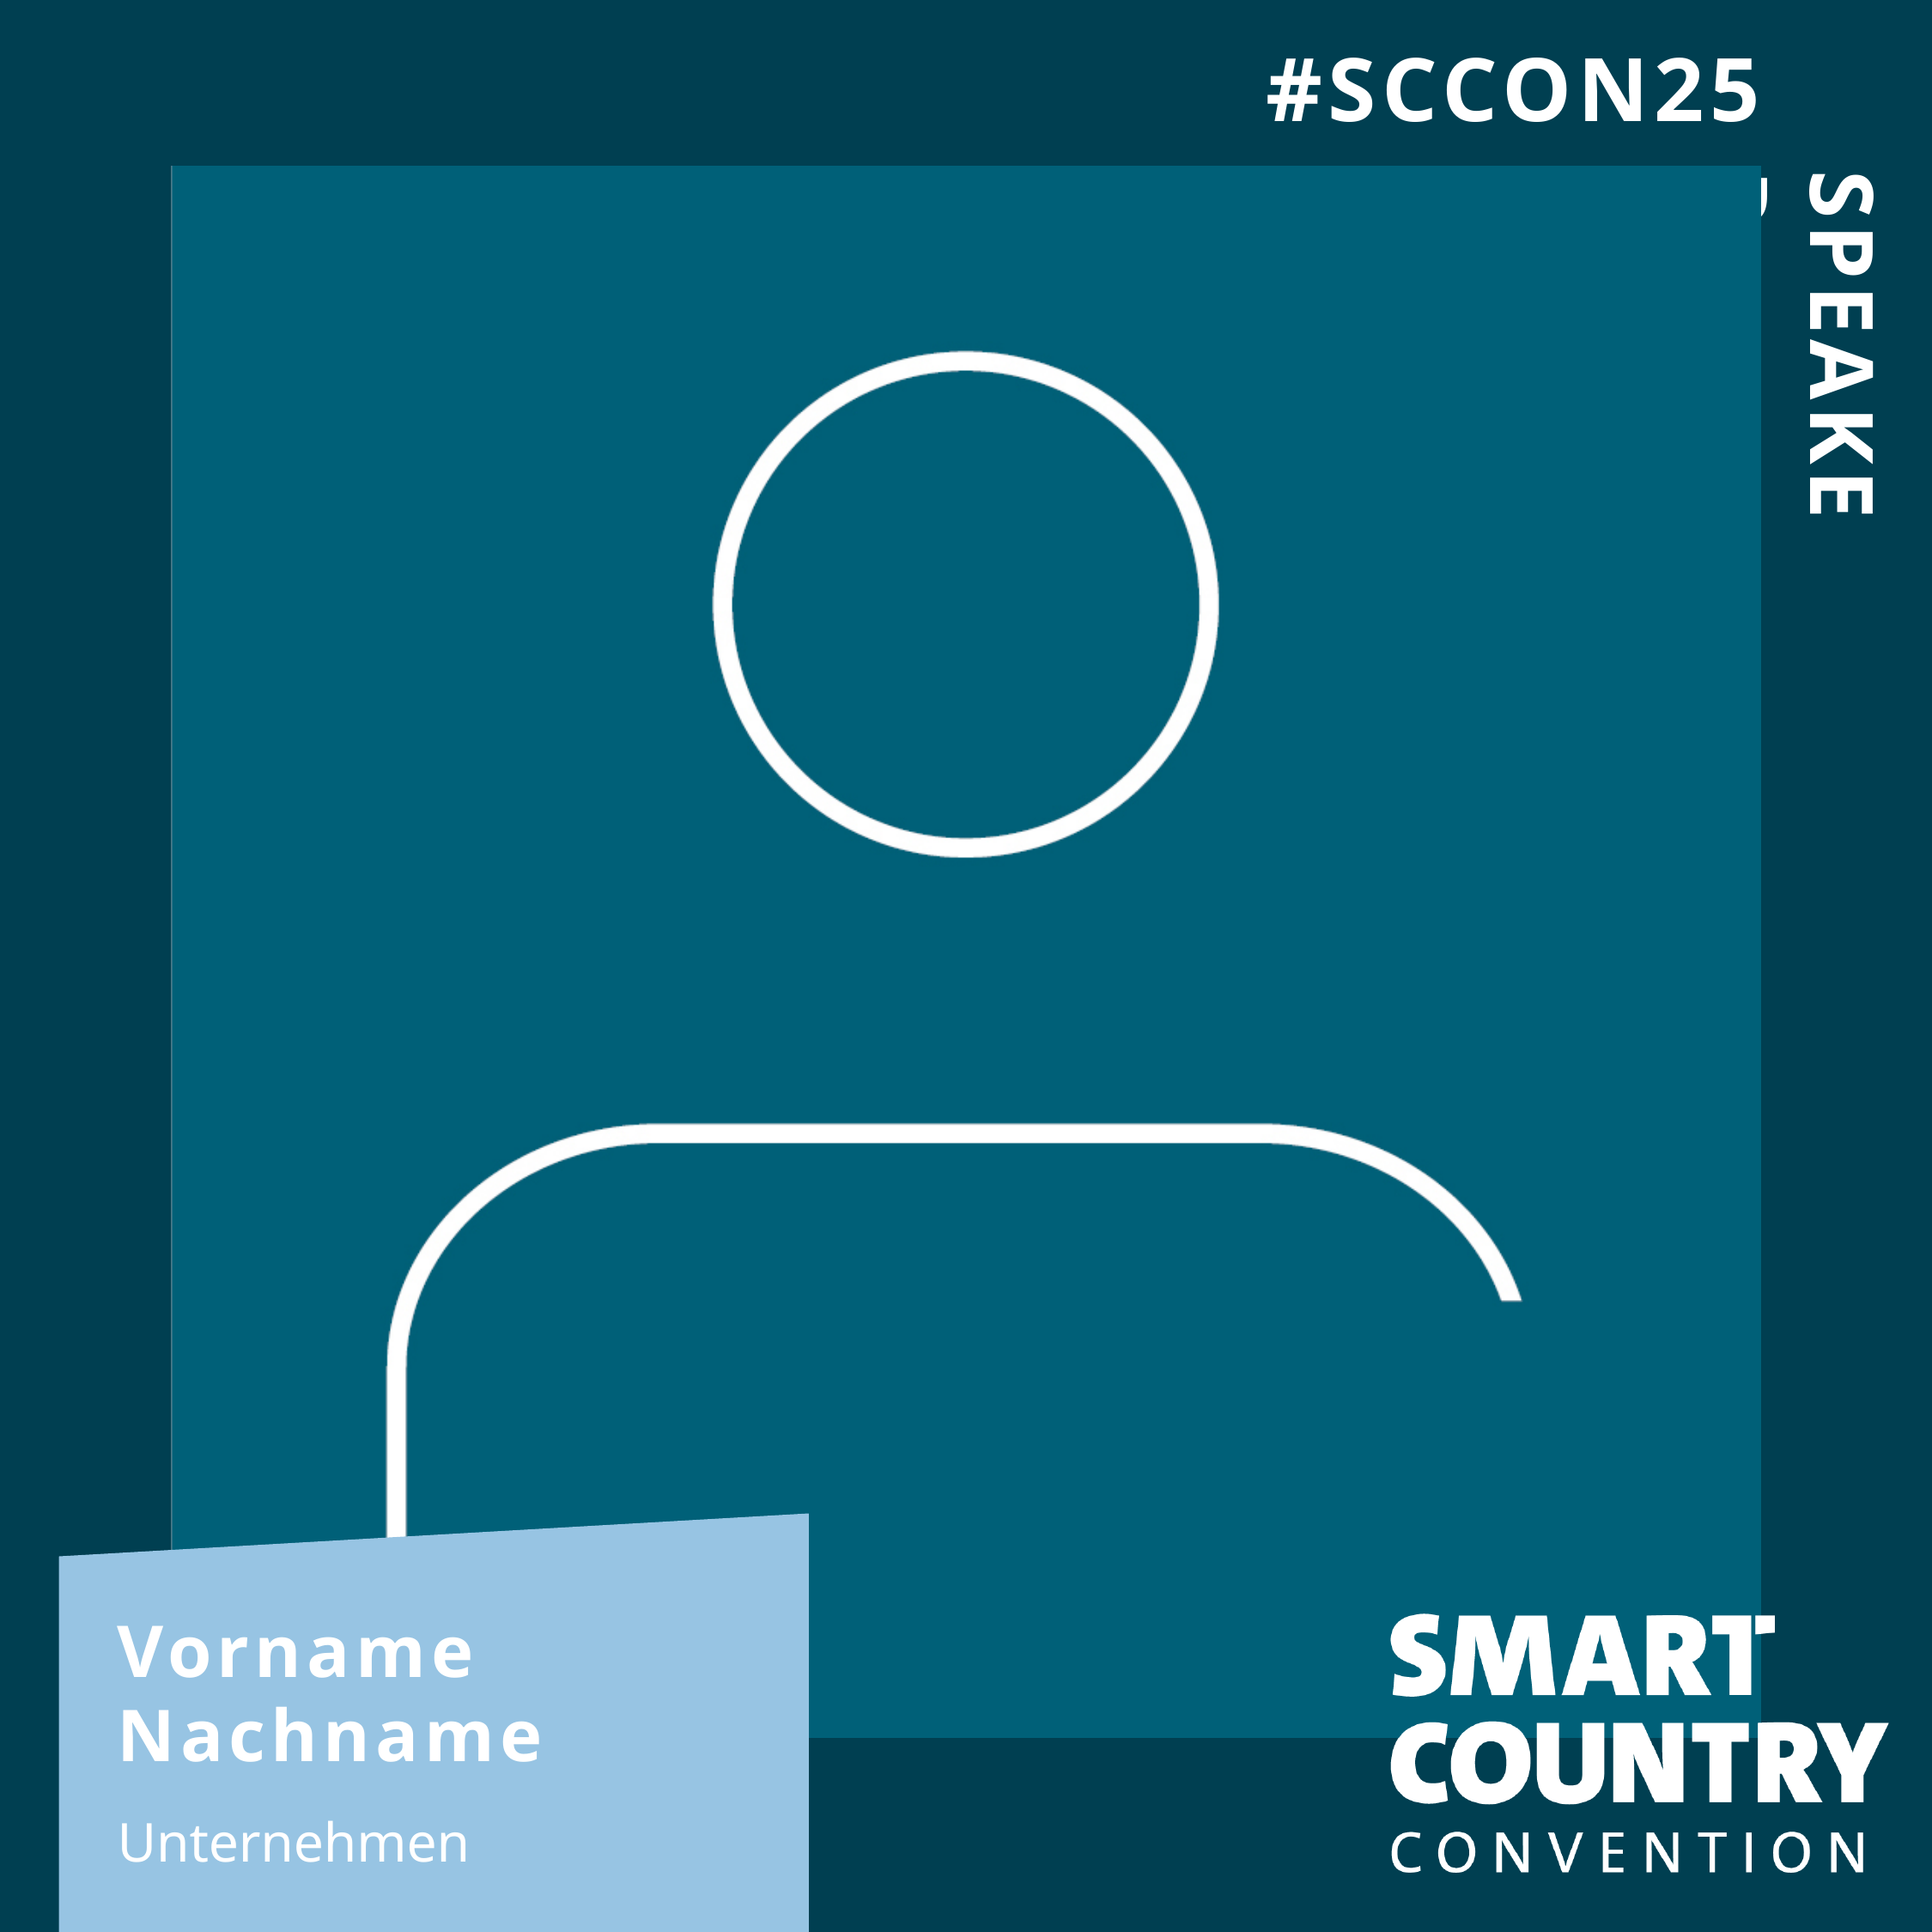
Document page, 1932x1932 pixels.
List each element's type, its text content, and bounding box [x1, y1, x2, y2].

picture [1451, 1616, 1555, 1695]
picture [1391, 1722, 1447, 1803]
picture [713, 351, 1218, 858]
text_box [58, 1550, 809, 1932]
text_box Vorname Nachname Unternehmen [114, 1606, 744, 1873]
picture [1391, 1614, 1445, 1696]
picture [1563, 1616, 1639, 1695]
picture [1603, 1833, 1623, 1872]
picture [1698, 1833, 1726, 1872]
picture [1497, 1833, 1528, 1872]
picture [1438, 1832, 1475, 1872]
picture [1613, 1723, 1683, 1801]
picture [170, 1123, 1522, 1739]
picture [1537, 1723, 1604, 1804]
picture [1774, 1832, 1809, 1872]
picture [1392, 1832, 1420, 1872]
picture [1747, 1833, 1751, 1872]
picture [1647, 1616, 1710, 1695]
picture [1818, 1723, 1887, 1801]
picture [1549, 1833, 1582, 1872]
picture [1756, 1616, 1774, 1634]
picture [1647, 1833, 1678, 1872]
picture [1692, 1723, 1748, 1801]
picture [1832, 1833, 1862, 1872]
picture [1451, 1722, 1530, 1804]
picture [1759, 1722, 1821, 1801]
picture [1713, 1616, 1751, 1694]
